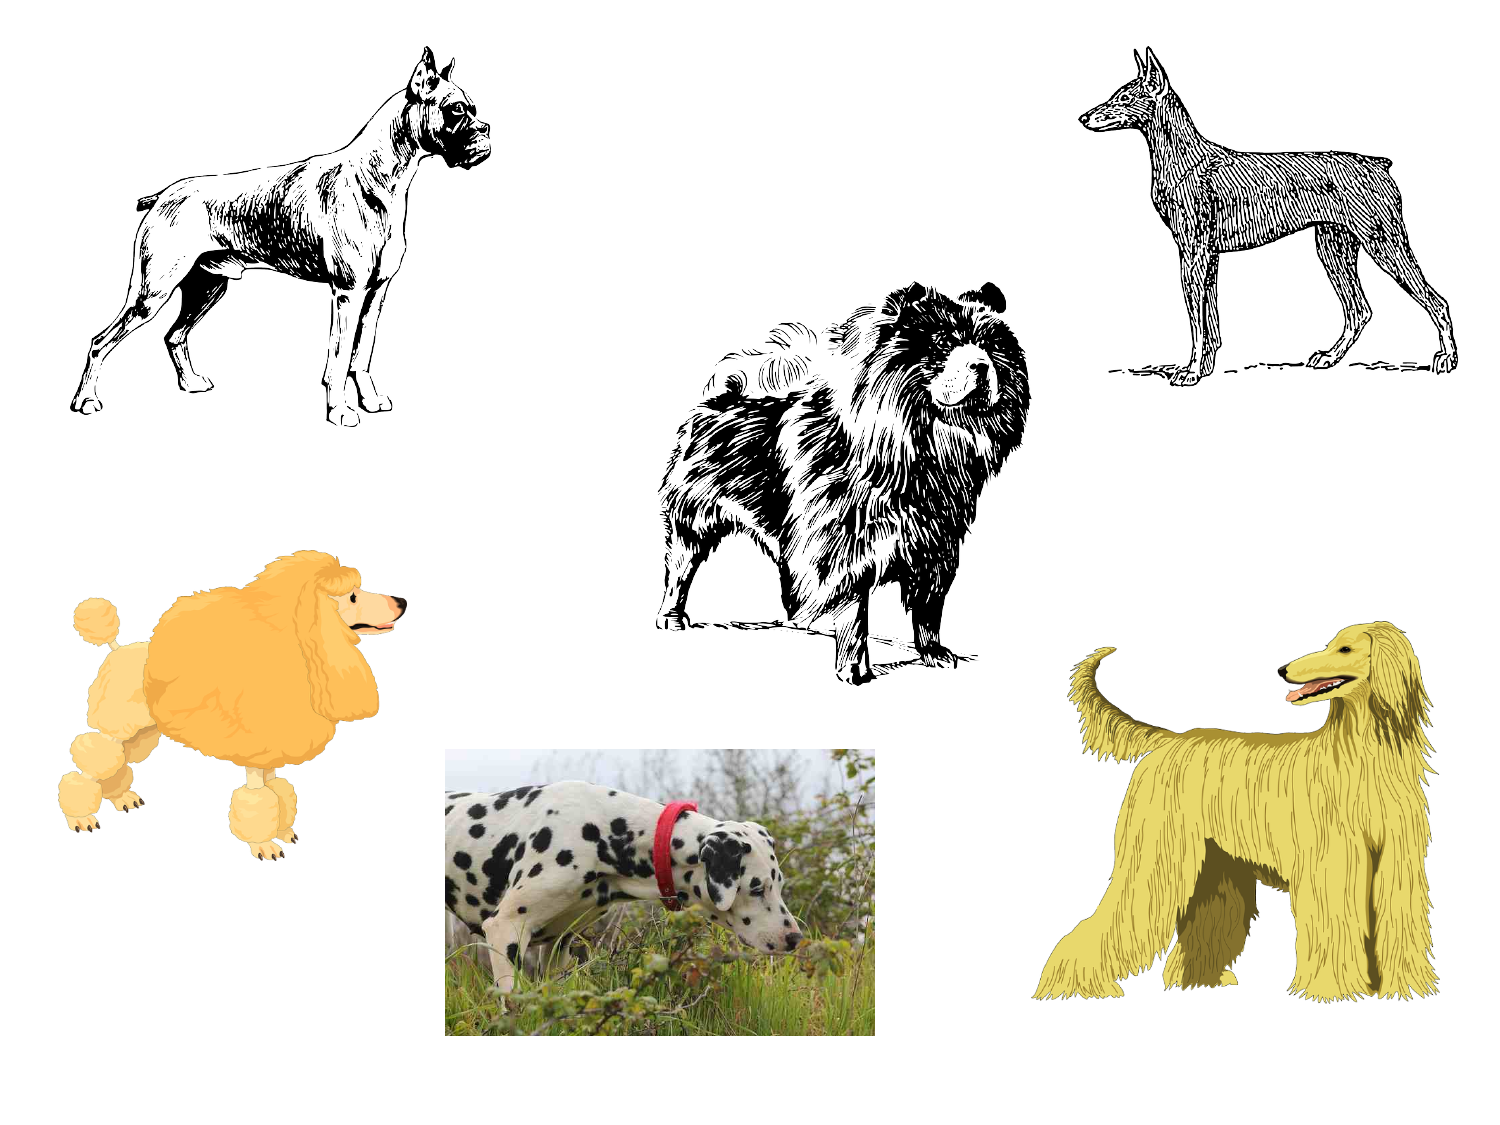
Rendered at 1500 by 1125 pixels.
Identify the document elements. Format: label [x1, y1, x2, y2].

picture [655, 280, 1440, 1005]
picture [444, 749, 876, 1037]
picture [1078, 46, 1459, 388]
picture [69, 46, 492, 428]
picture [57, 550, 408, 861]
